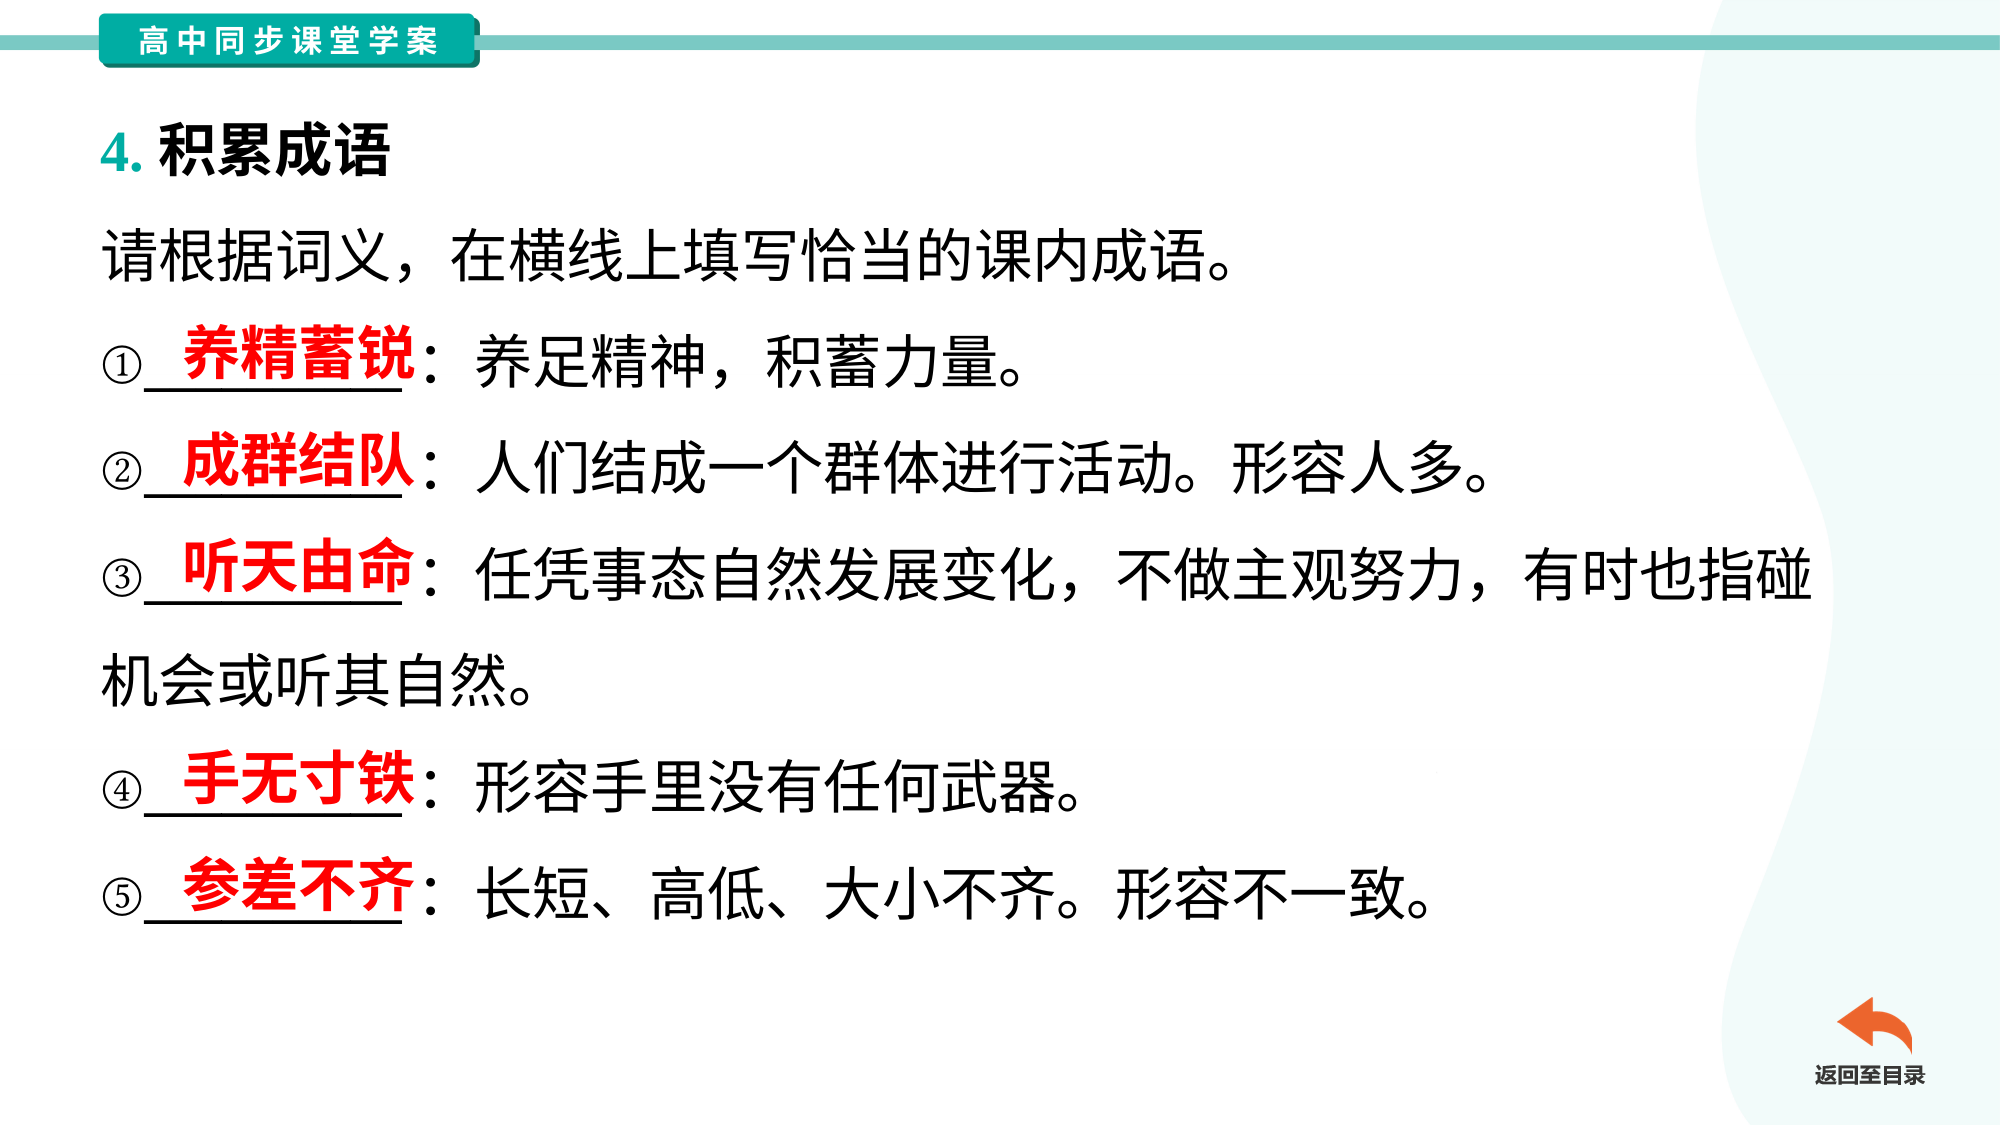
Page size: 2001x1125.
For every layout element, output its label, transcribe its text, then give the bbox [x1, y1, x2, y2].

text_box 养精蓄锐 [160, 284, 438, 387]
text_box 听天由命 [160, 496, 438, 599]
text_box 成群结队 [160, 390, 438, 493]
text_box 手无寸铁 [160, 709, 438, 812]
text_box 4.积累成语 请根据词义，在横线上填写恰当的课内成语。 ①__________：养足精神，积蓄力量。 ②__________：人们结成一个群体进行活动。形容人多。 ③__________：任凭事态自然发展变化，不做主观努力，有时也指碰 机会或听其自然。 ④__________：形容手里没有任何武器。 ⑤__________：长短、高低、大小不齐。形容不一致。 [100, 76, 1899, 927]
picture [0, 0, 2000, 1125]
text_box 参差不齐 [160, 815, 438, 918]
